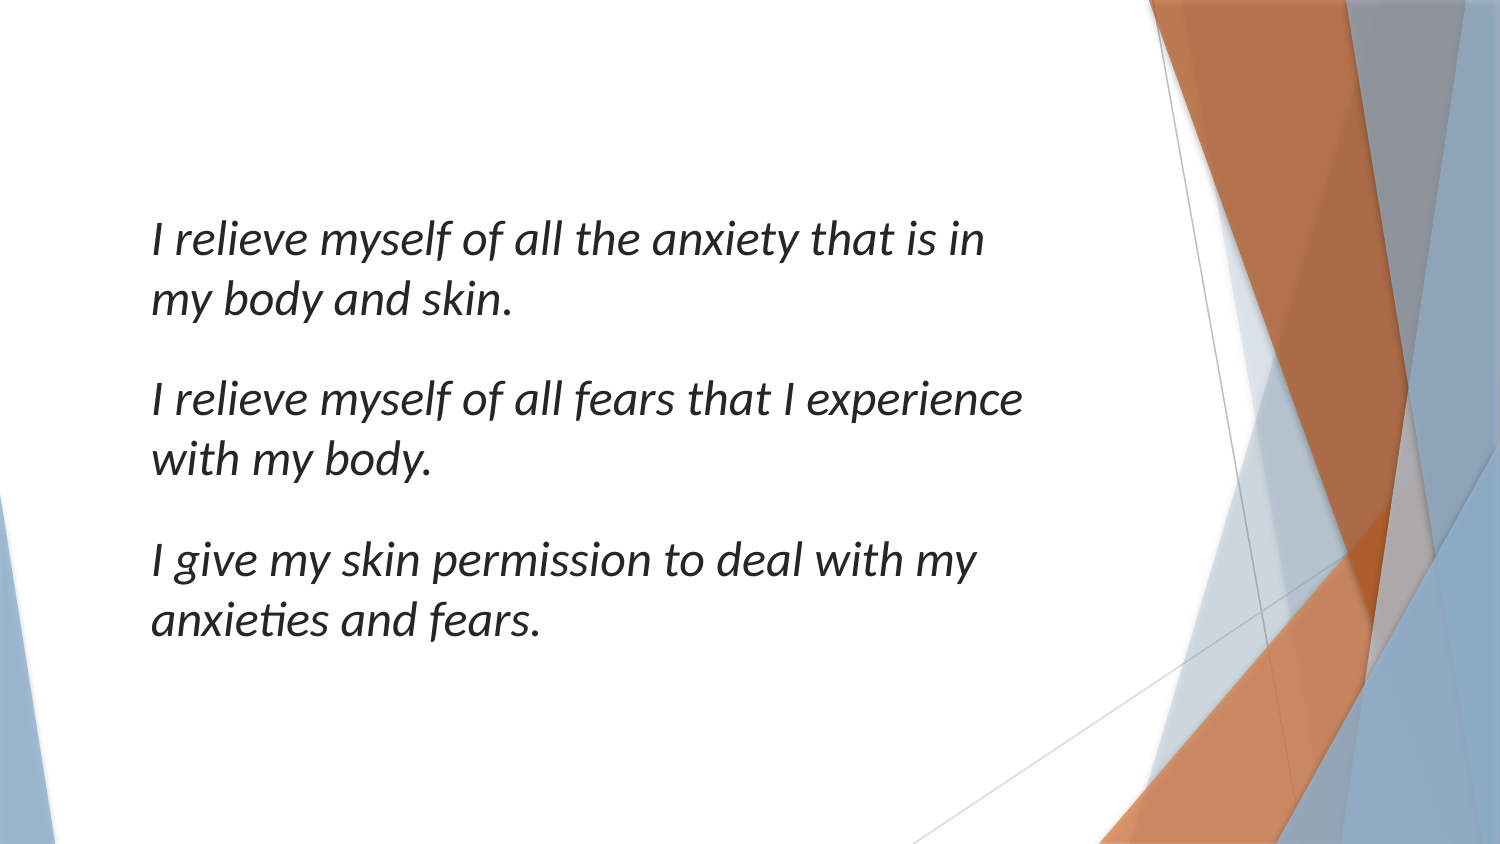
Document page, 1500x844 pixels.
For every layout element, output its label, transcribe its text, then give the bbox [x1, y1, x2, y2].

list I relieve myself of all the anxiety that is in my body and skin. I relieve myself of all fears that I experience with my body. I give my skin permission to deal with my anxieties and fears. [135, 197, 1046, 800]
